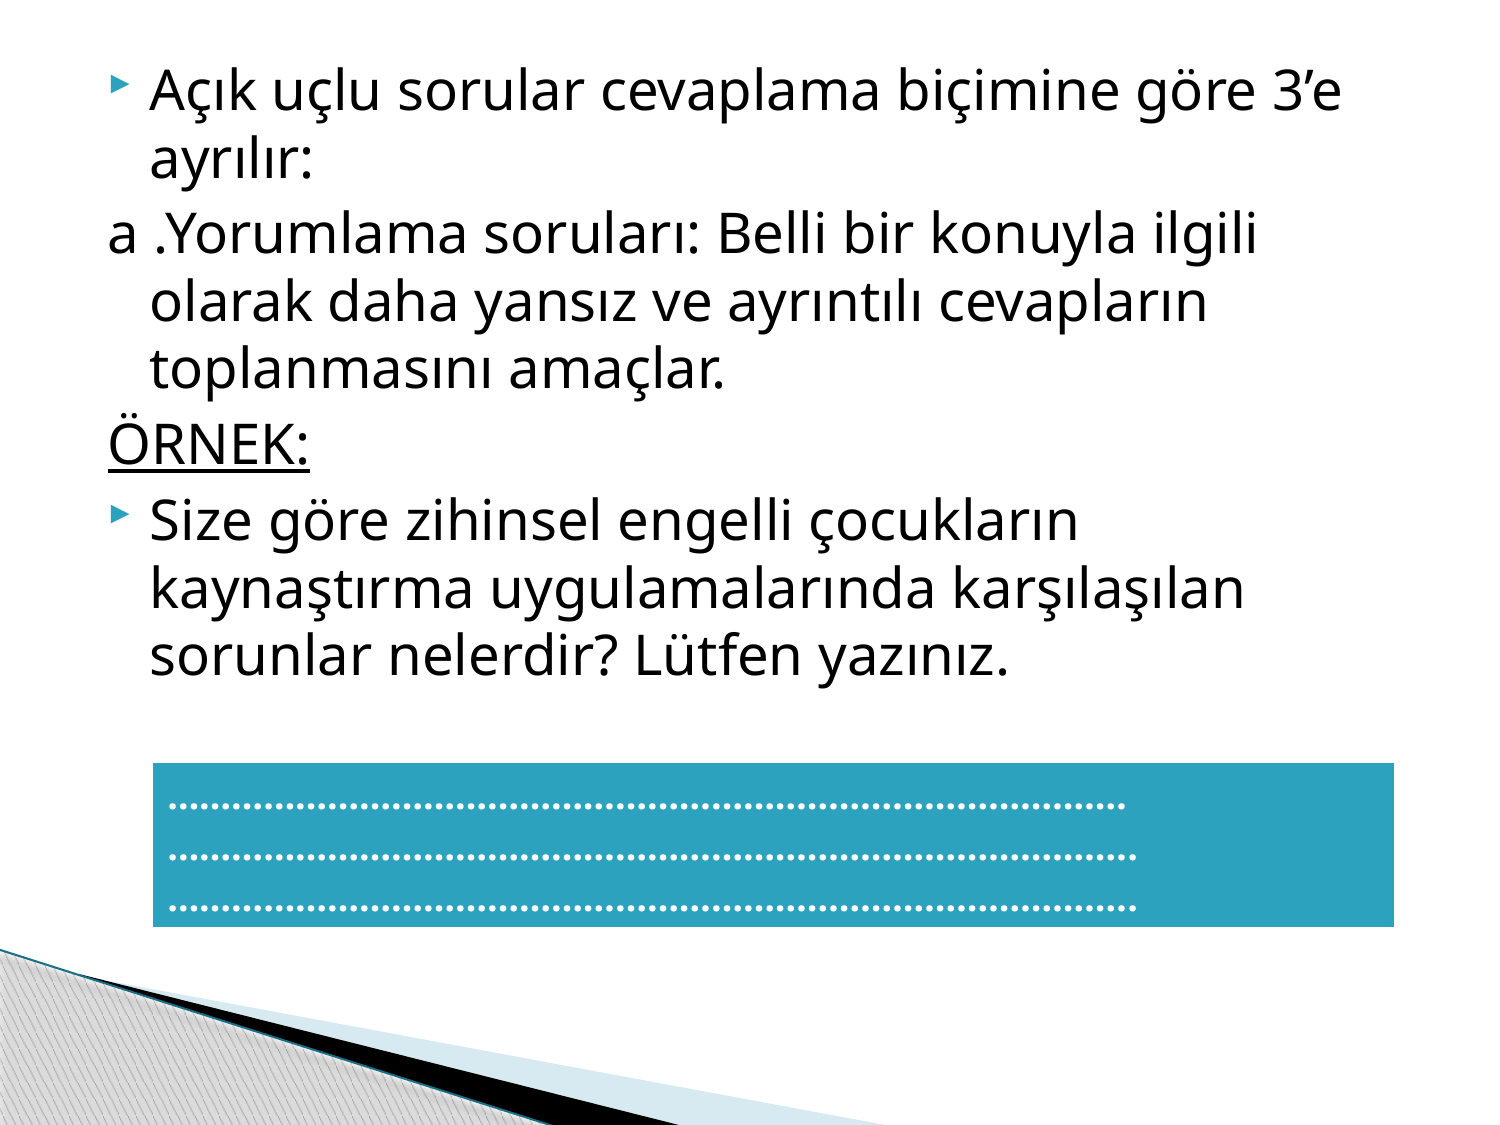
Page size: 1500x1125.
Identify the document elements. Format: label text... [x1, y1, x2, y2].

table_header ……………………………………………………………………………… ………………………………………………………………………………. ………………………………………………………………………………. [153, 763, 1394, 927]
list Açık uçlu sorular cevaplama biçimine göre 3’e ayrılır: a .Yorumlama soruları: Belli bir konuyla ilgili olarak daha yansız ve ayrıntılı cevapların toplanmasını amaçlar. ÖRNEK: Size göre zihinsel engelli çocukların kaynaştırma uygulamalarında karşılaşılan sorunlar nelerdir? Lütfen yazınız. [75, 46, 1425, 986]
